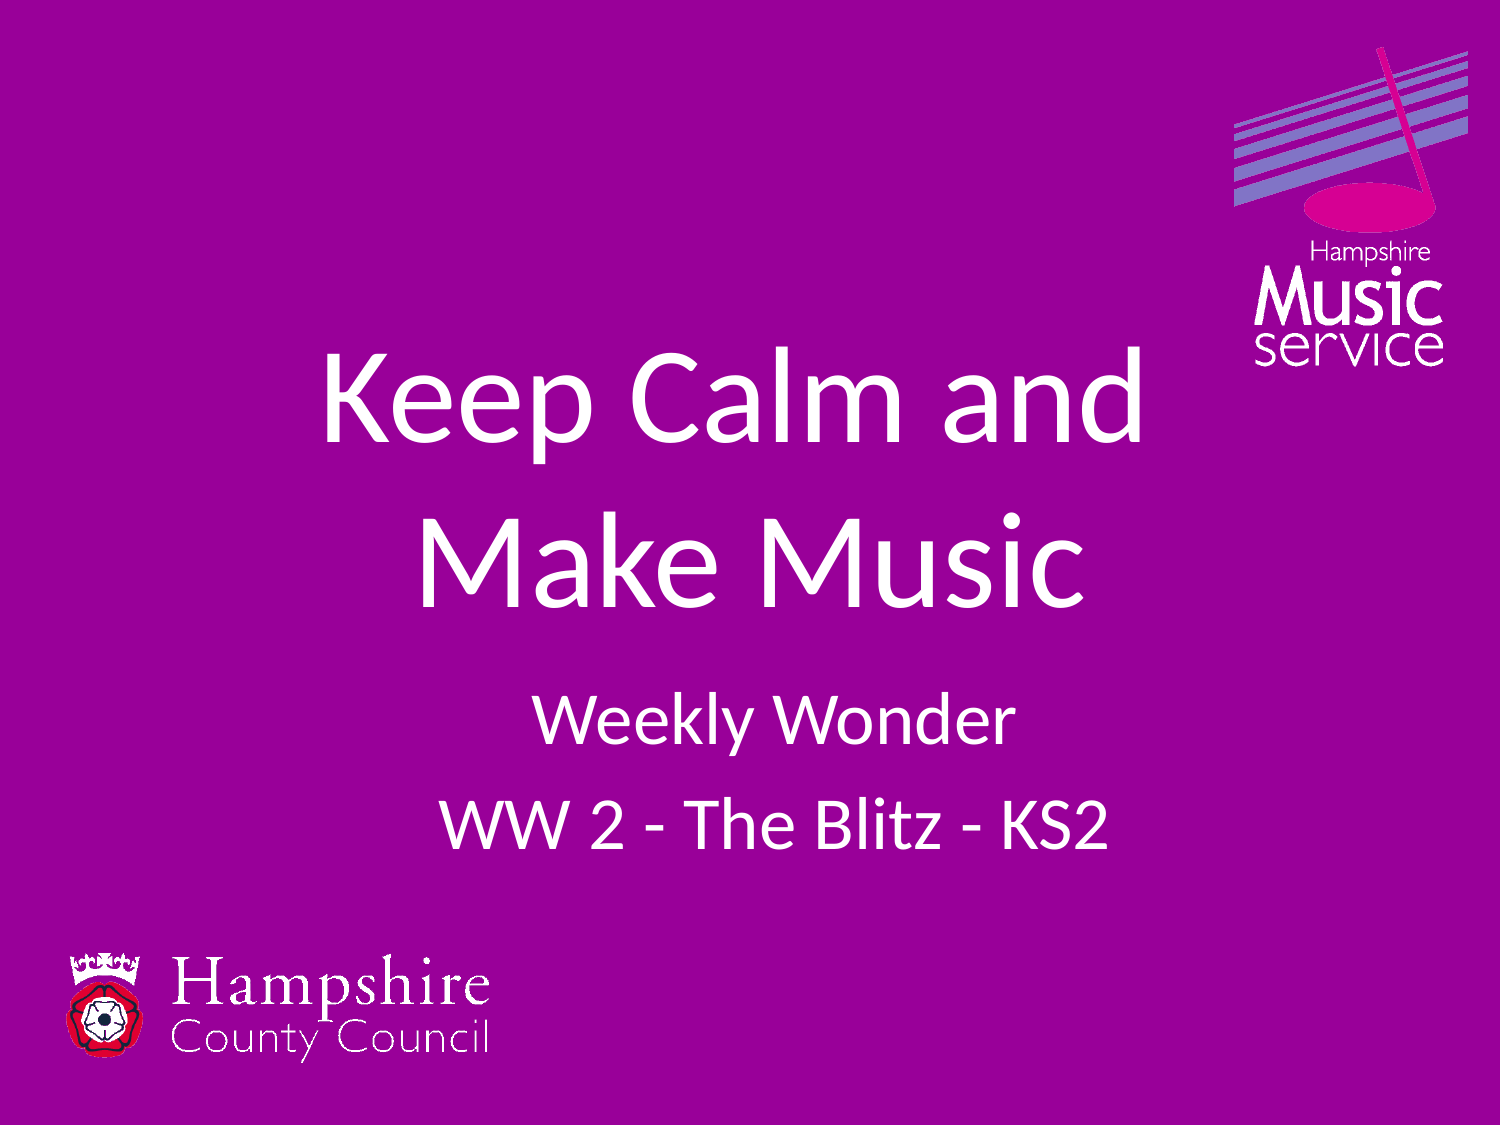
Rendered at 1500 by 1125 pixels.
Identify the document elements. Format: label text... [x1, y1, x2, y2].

picture [1234, 18, 1469, 412]
title Keep Calm and Make Music [112, 349, 1388, 591]
text_box Weekly Wonder WW 2 - The Blitz - KS2 [249, 662, 1300, 950]
picture [64, 952, 491, 1065]
